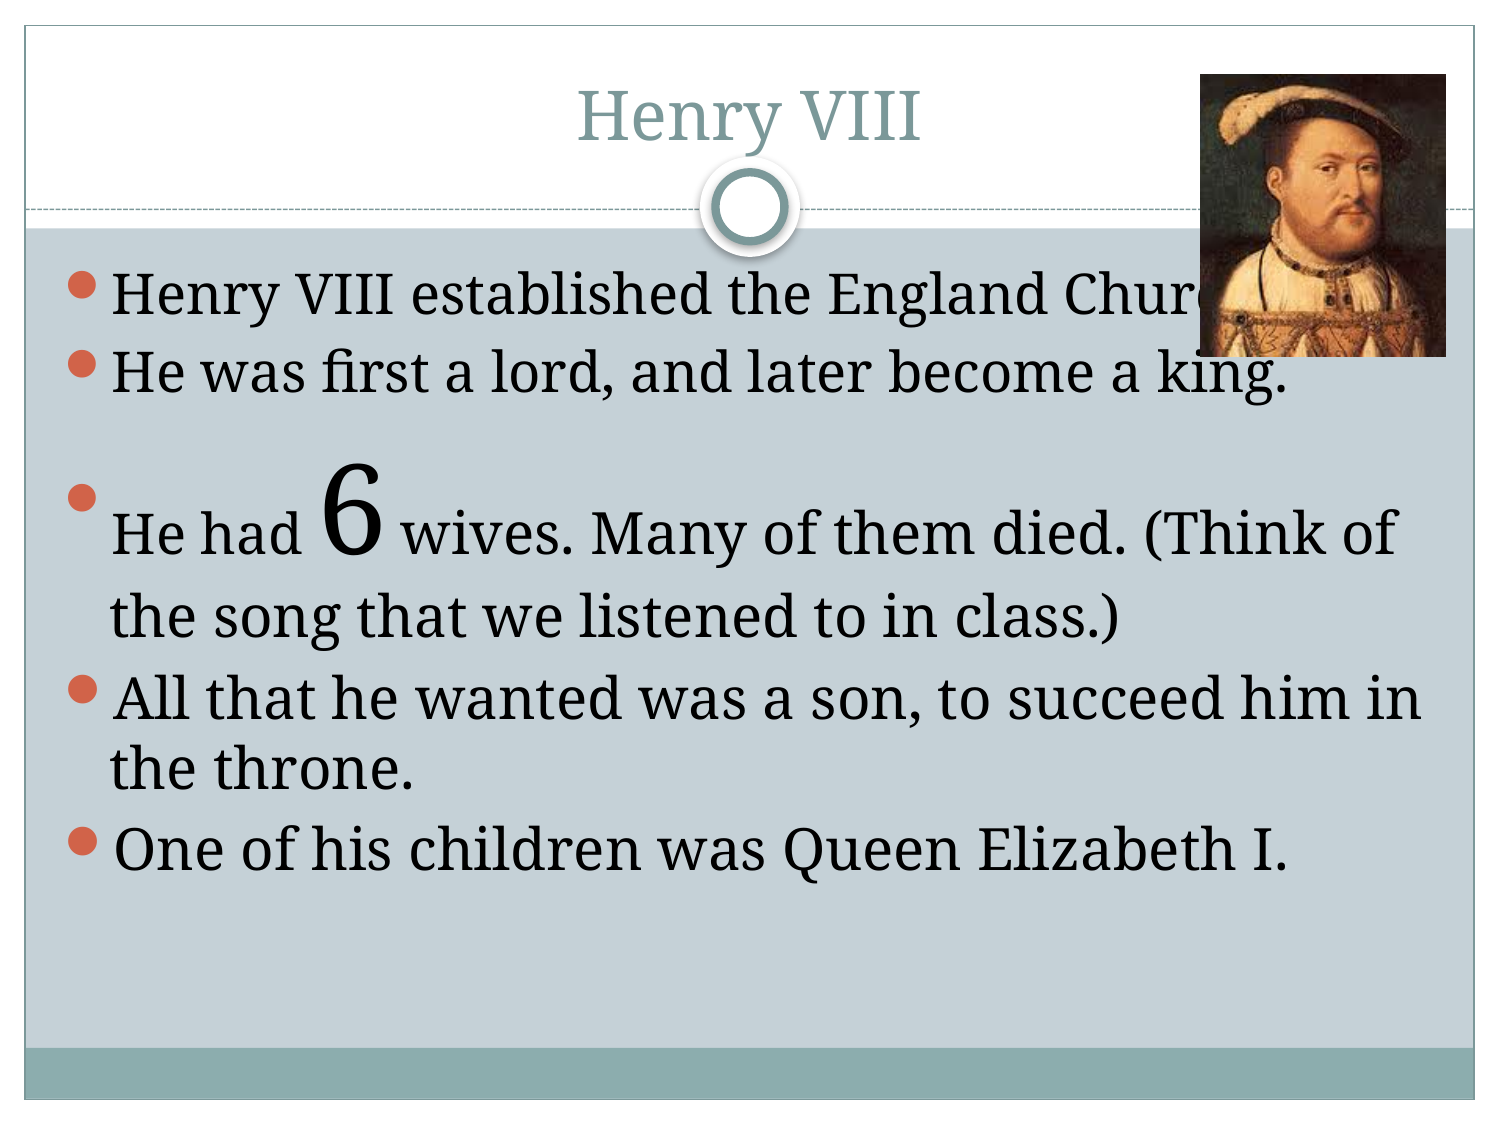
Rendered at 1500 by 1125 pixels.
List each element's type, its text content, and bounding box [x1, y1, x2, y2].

picture [1199, 74, 1446, 357]
title Henry VIII [49, 37, 1450, 162]
list Henry VIII established the England Church He was first a lord, and later become a king. He had 6 wives. Many of them died. (Think of the song that we listened to in class.) All that he wanted was a son, to succeed him in the throne. One of his children was Queen Elizabeth I. [49, 250, 1445, 1001]
